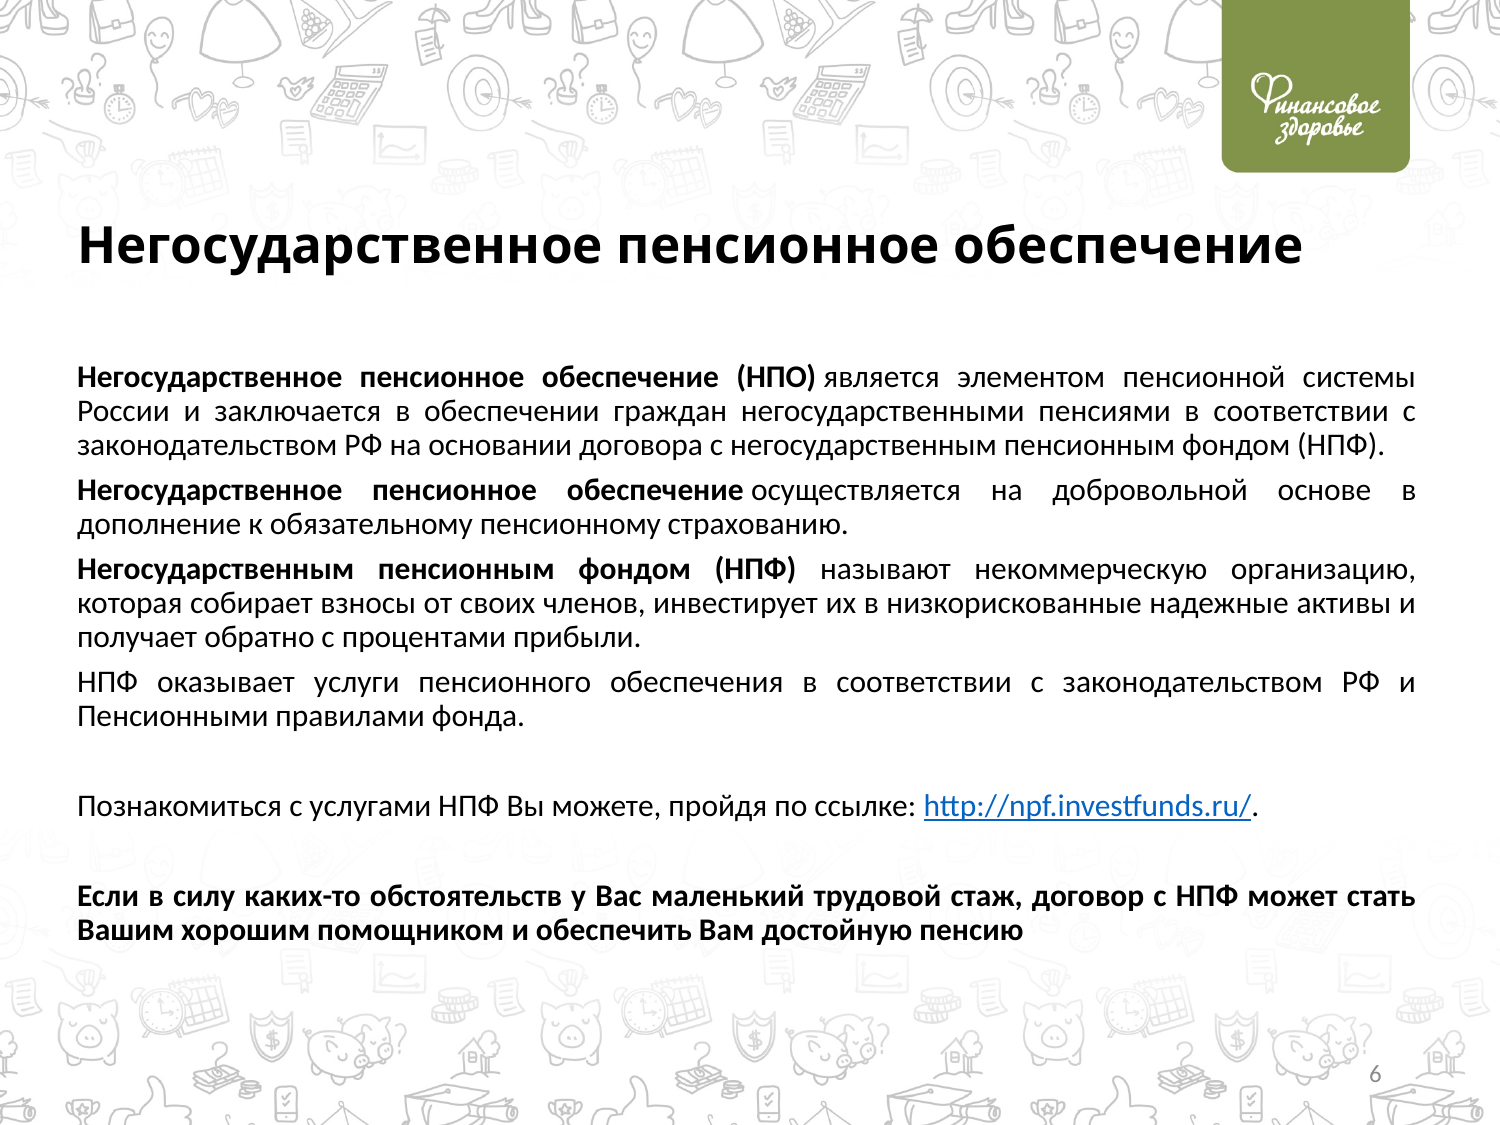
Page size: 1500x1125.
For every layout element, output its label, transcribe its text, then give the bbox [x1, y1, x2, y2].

slide_number 6 [1059, 1042, 1397, 1103]
list Негосударственное пенсионное обеспечение (НПО) является элементом пенсионной системы России и заключается в обеспечении граждан негосударственными пенсиями в соответствии с законодательством РФ на основании договора с негосударственным пенсионным фондом (НПФ). Негосударственное пенсионное обеспечение осуществляется на добровольной основе в дополнение к обязательному пенсионному страхованию. Негосударственным пенсионным фондом (НПФ) называют некоммерческую организацию, которая собирает взносы от своих членов, инвестирует их в низкорискованные надежные активы и получает обратно с процентами прибыли. НПФ оказывает услуги пенсионного обеспечения в соответствии с законодательством РФ и Пенсионными правилами фонда. Познакомиться с услугами НПФ Вы можете, пройдя по ссылке: http://npf.investfunds.ru/. Если в силу каких-то обстоятельств у Вас маленький трудовой стаж, договор с НПФ может стать Вашим хорошим помощником и обеспечить Вам достойную пенсию [62, 353, 1432, 958]
title Негосударственное пенсионное обеспечение [62, 195, 1397, 300]
picture [0, 0, 1500, 1125]
